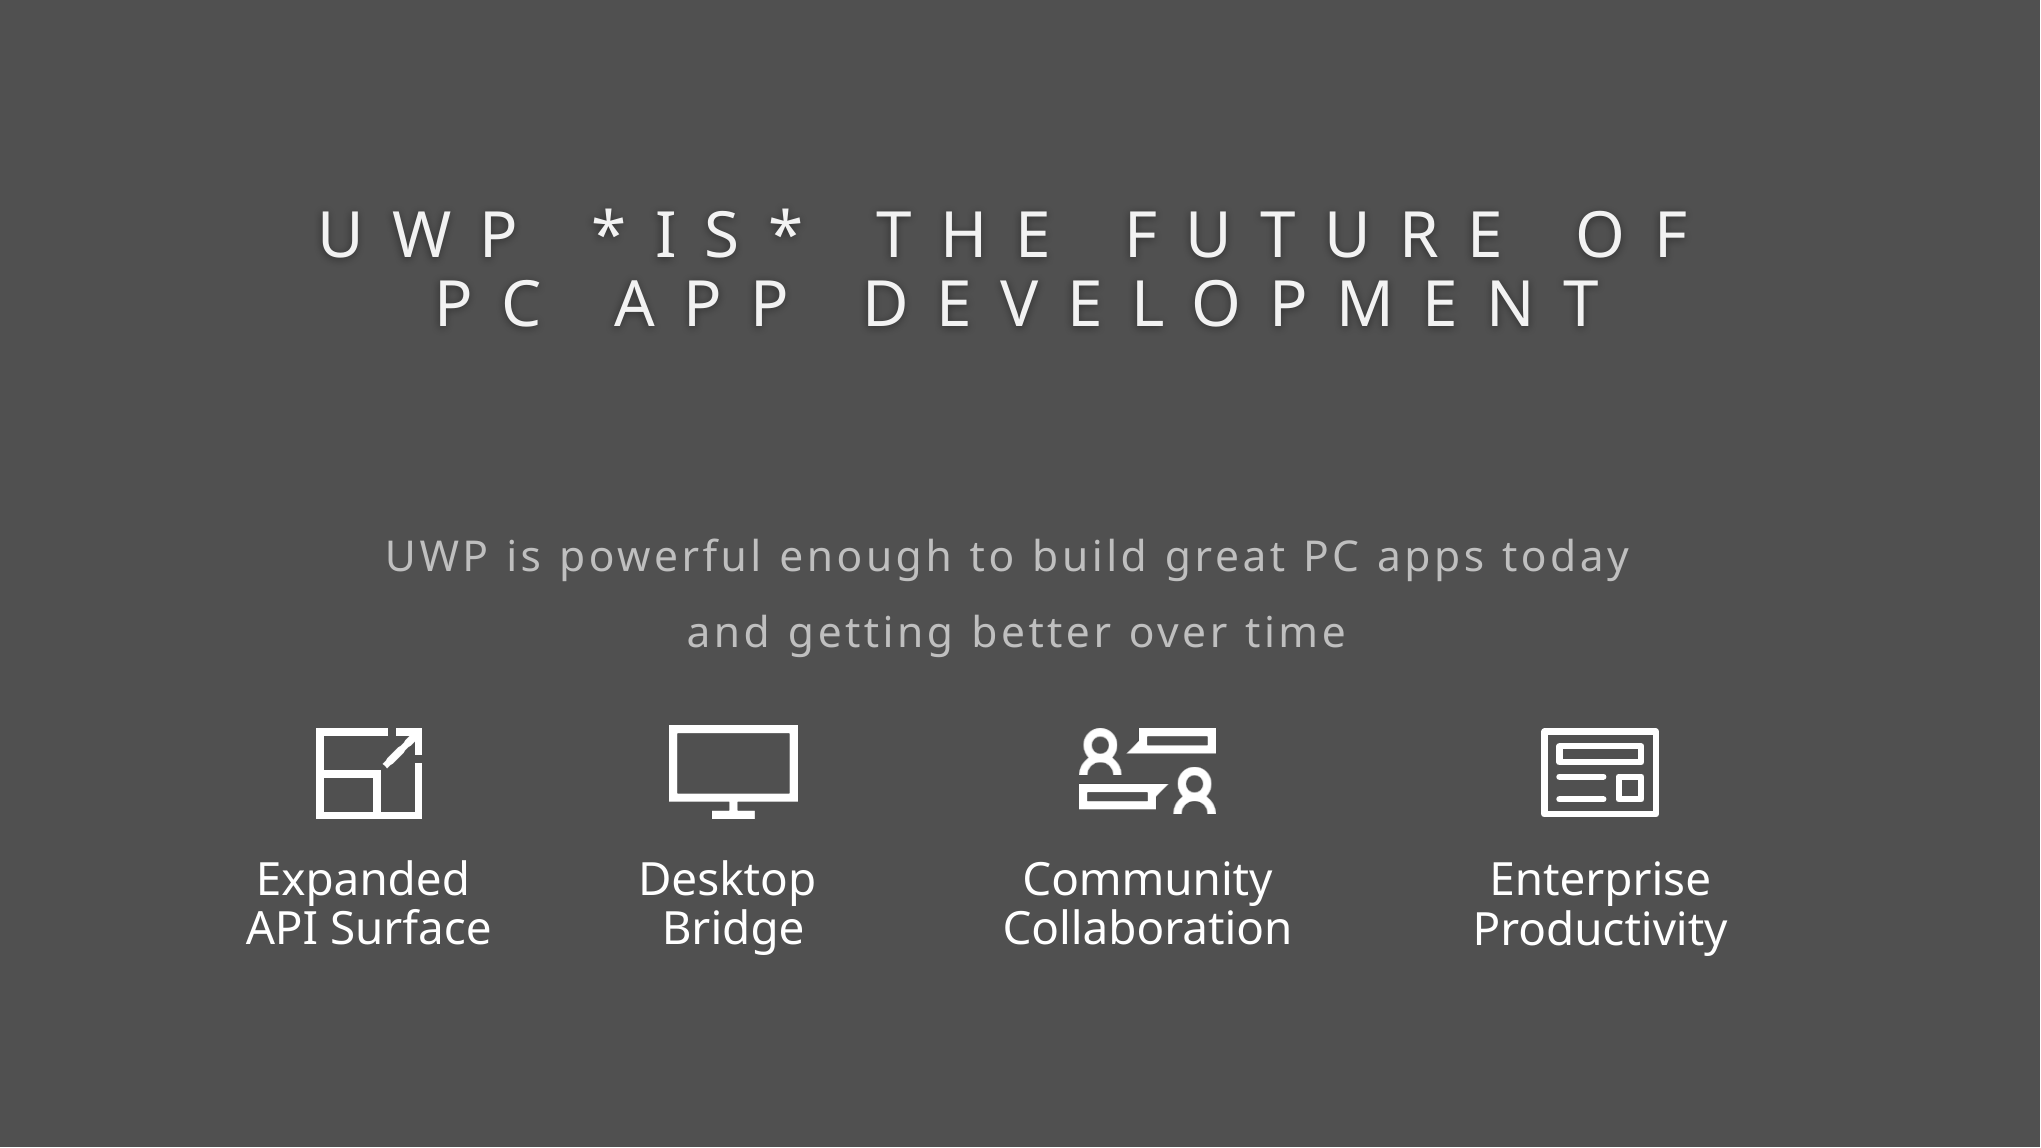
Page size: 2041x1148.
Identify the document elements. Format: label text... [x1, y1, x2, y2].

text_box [1416, 731, 1785, 1148]
list Uwp *is* the future of PC app development [255, 187, 1779, 357]
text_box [184, 728, 553, 1148]
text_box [963, 728, 1332, 1148]
list UWP is powerful enough to build great PC apps today and getting better over time [255, 487, 1779, 673]
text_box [549, 724, 918, 1148]
